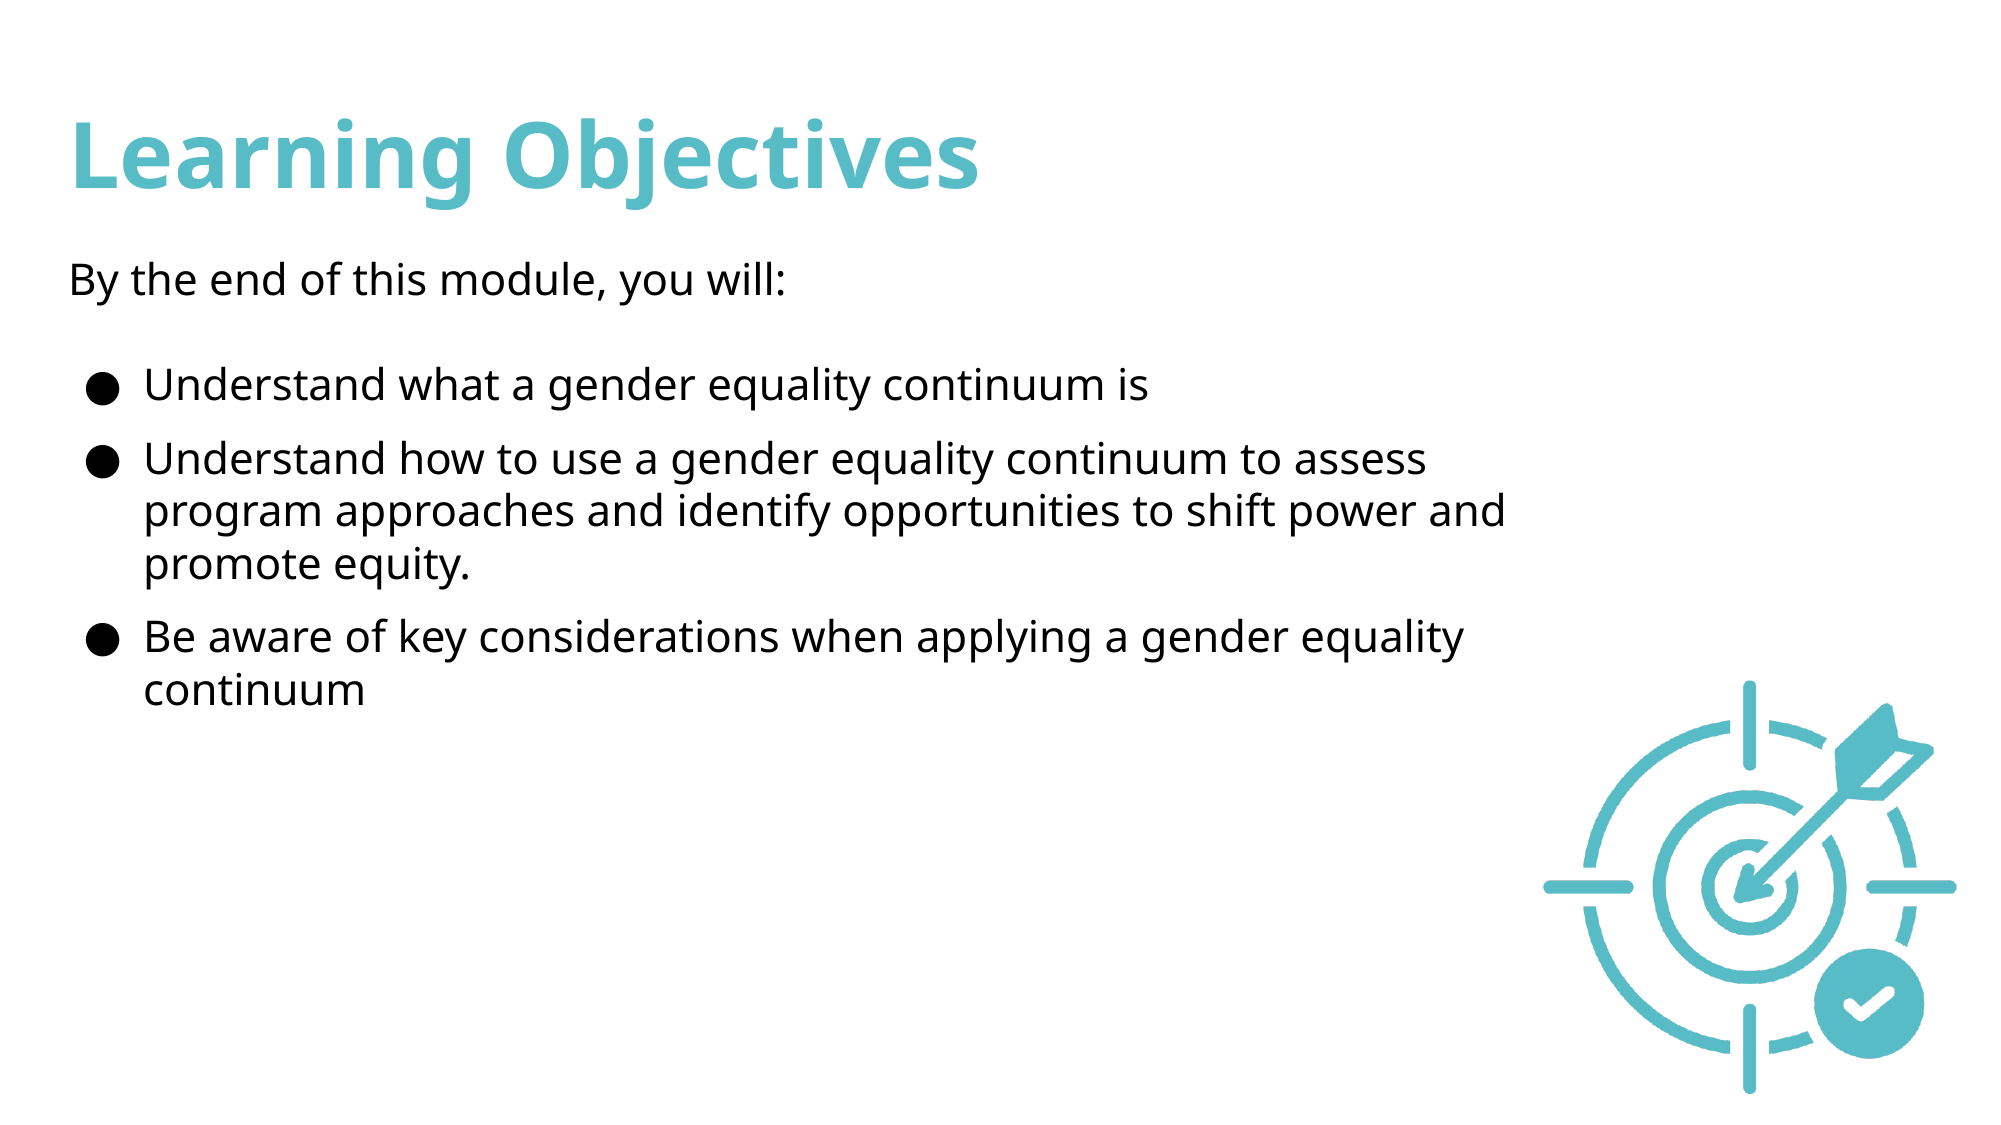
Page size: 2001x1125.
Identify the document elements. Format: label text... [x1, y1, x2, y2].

picture [1529, 669, 1967, 1105]
title Learning Objectives [68, 97, 1932, 223]
list By the end of this module, you will: Understand what a gender equality continuum is Understand how to use a gender equality continuum to assess program approaches and identify opportunities to shift power and promote equity. Be aware of key considerations when applying a gender equality continuum [68, 252, 1530, 1000]
